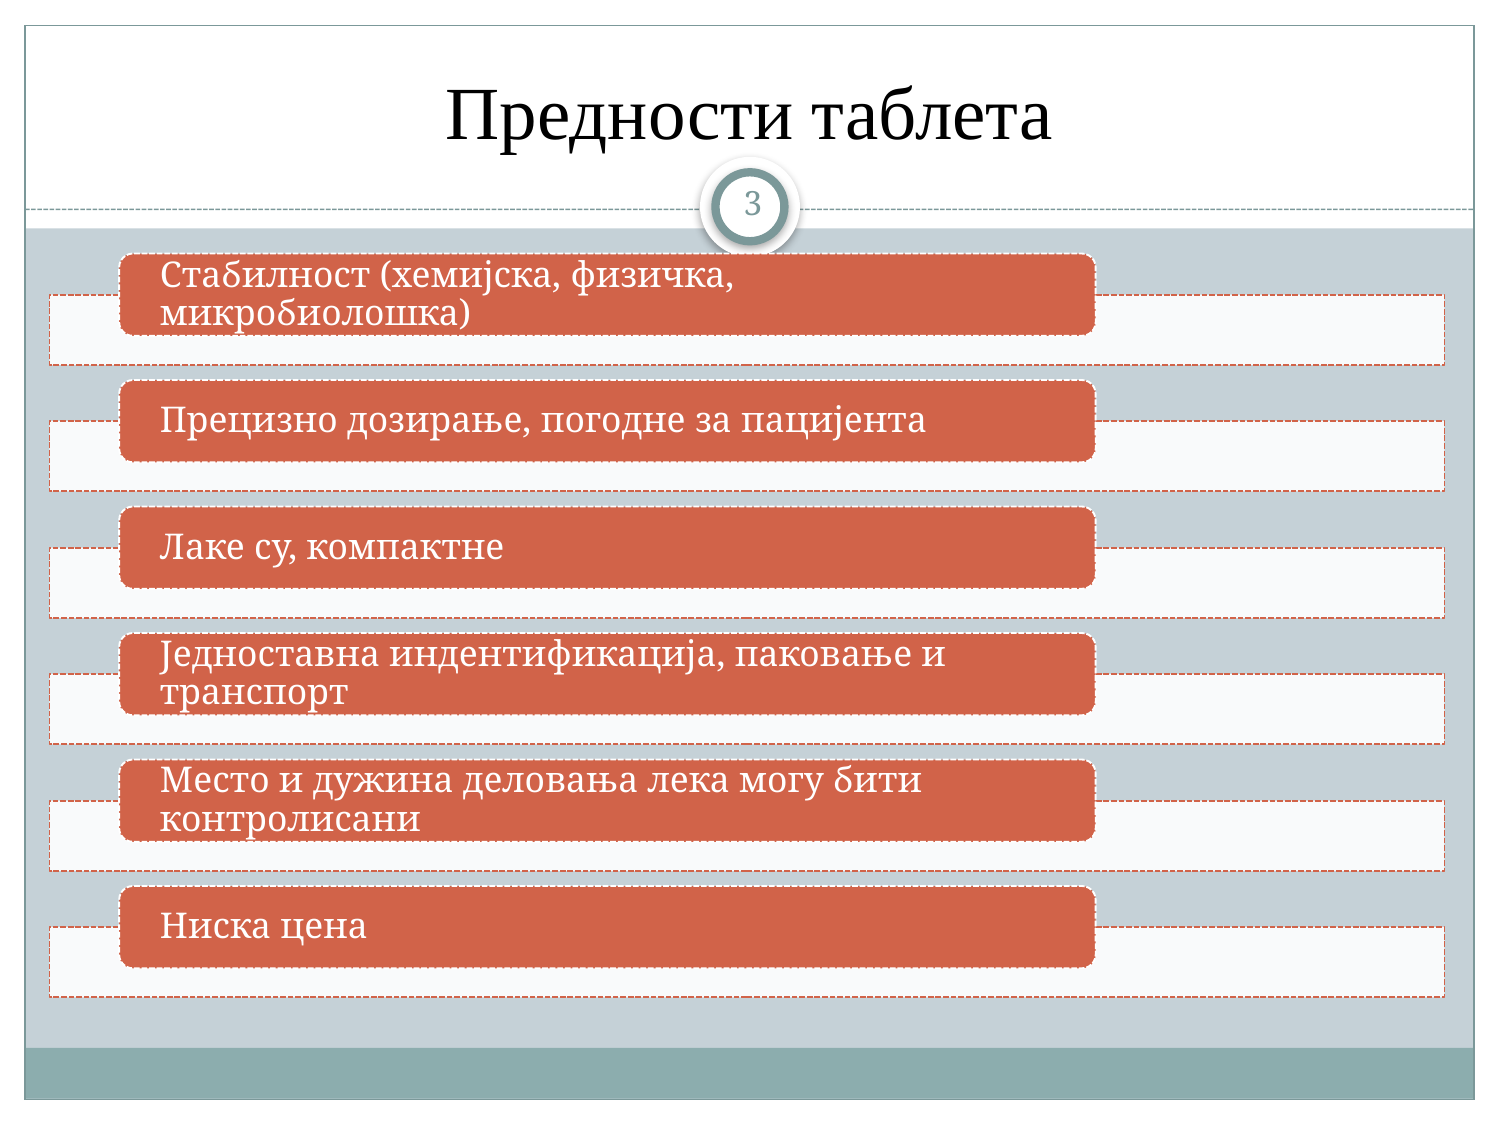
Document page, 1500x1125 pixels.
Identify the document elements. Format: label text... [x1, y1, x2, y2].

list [49, 250, 1445, 1001]
title Предности таблета [49, 37, 1450, 162]
slide_number 3 [715, 168, 791, 241]
